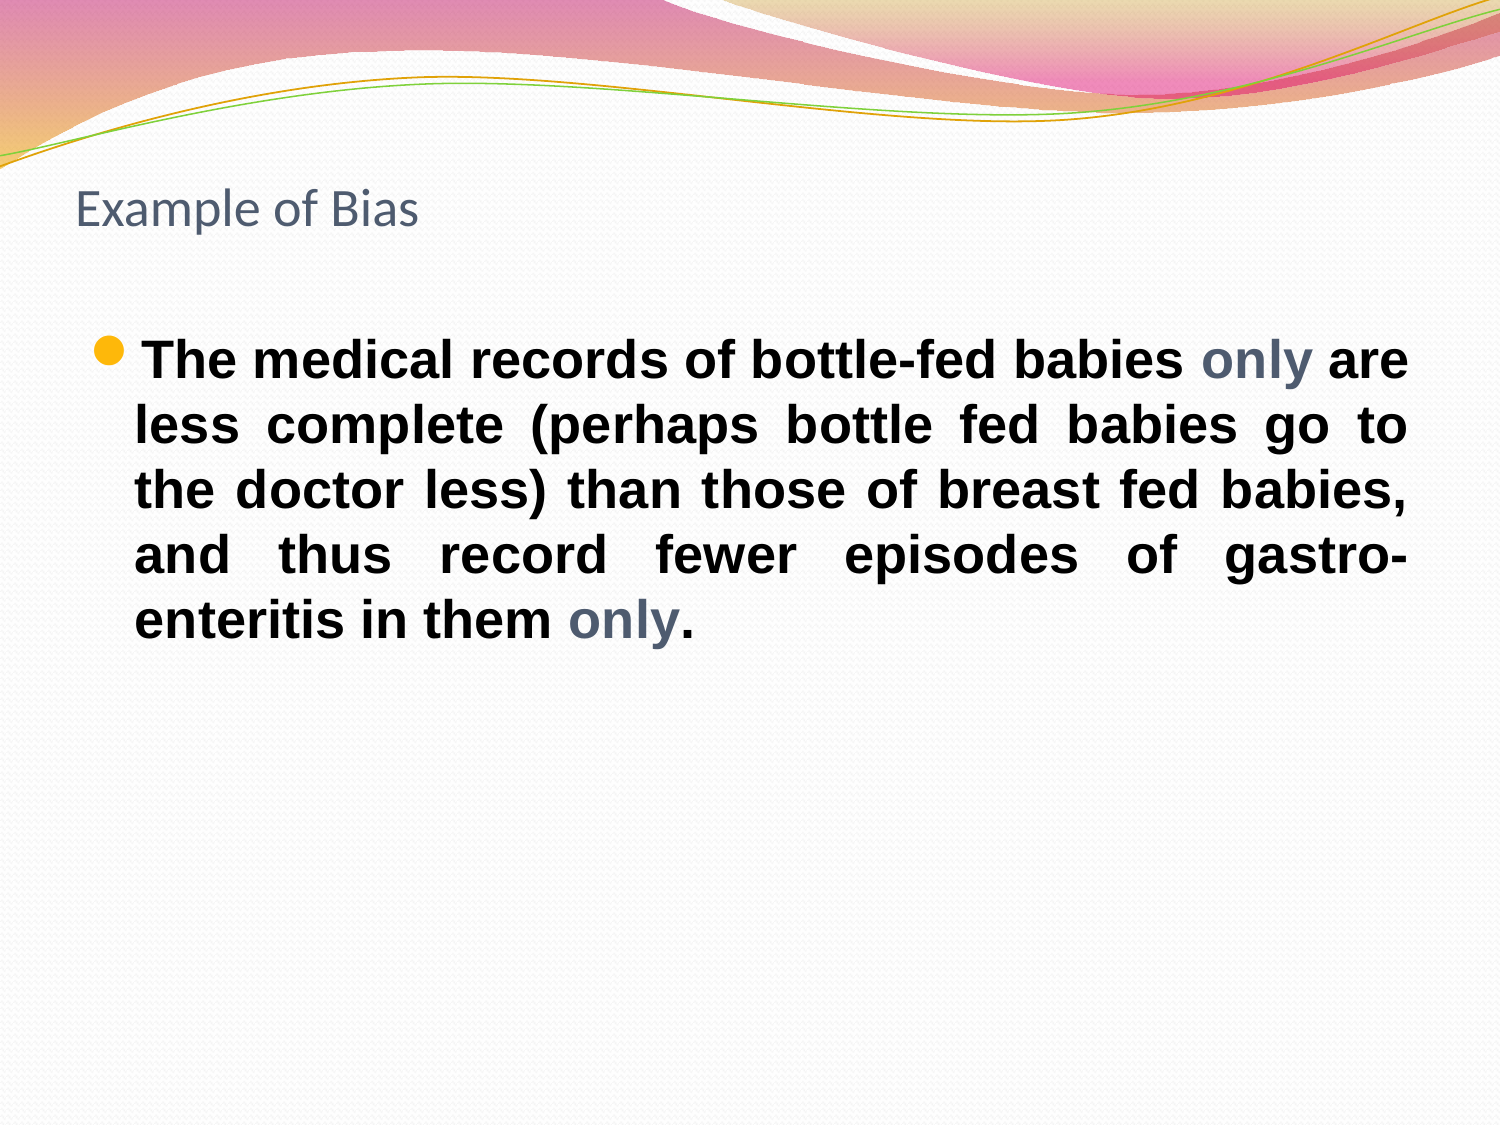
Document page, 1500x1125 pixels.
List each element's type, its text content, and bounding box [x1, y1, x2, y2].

title Example of Bias [75, 115, 1425, 238]
list The medical records of bottle-fed babies only are less complete (perhaps bottle fed babies go to the doctor less) than those of breast fed babies, and thus record fewer episodes of gastro-enteritis in them only. [75, 317, 1425, 1038]
